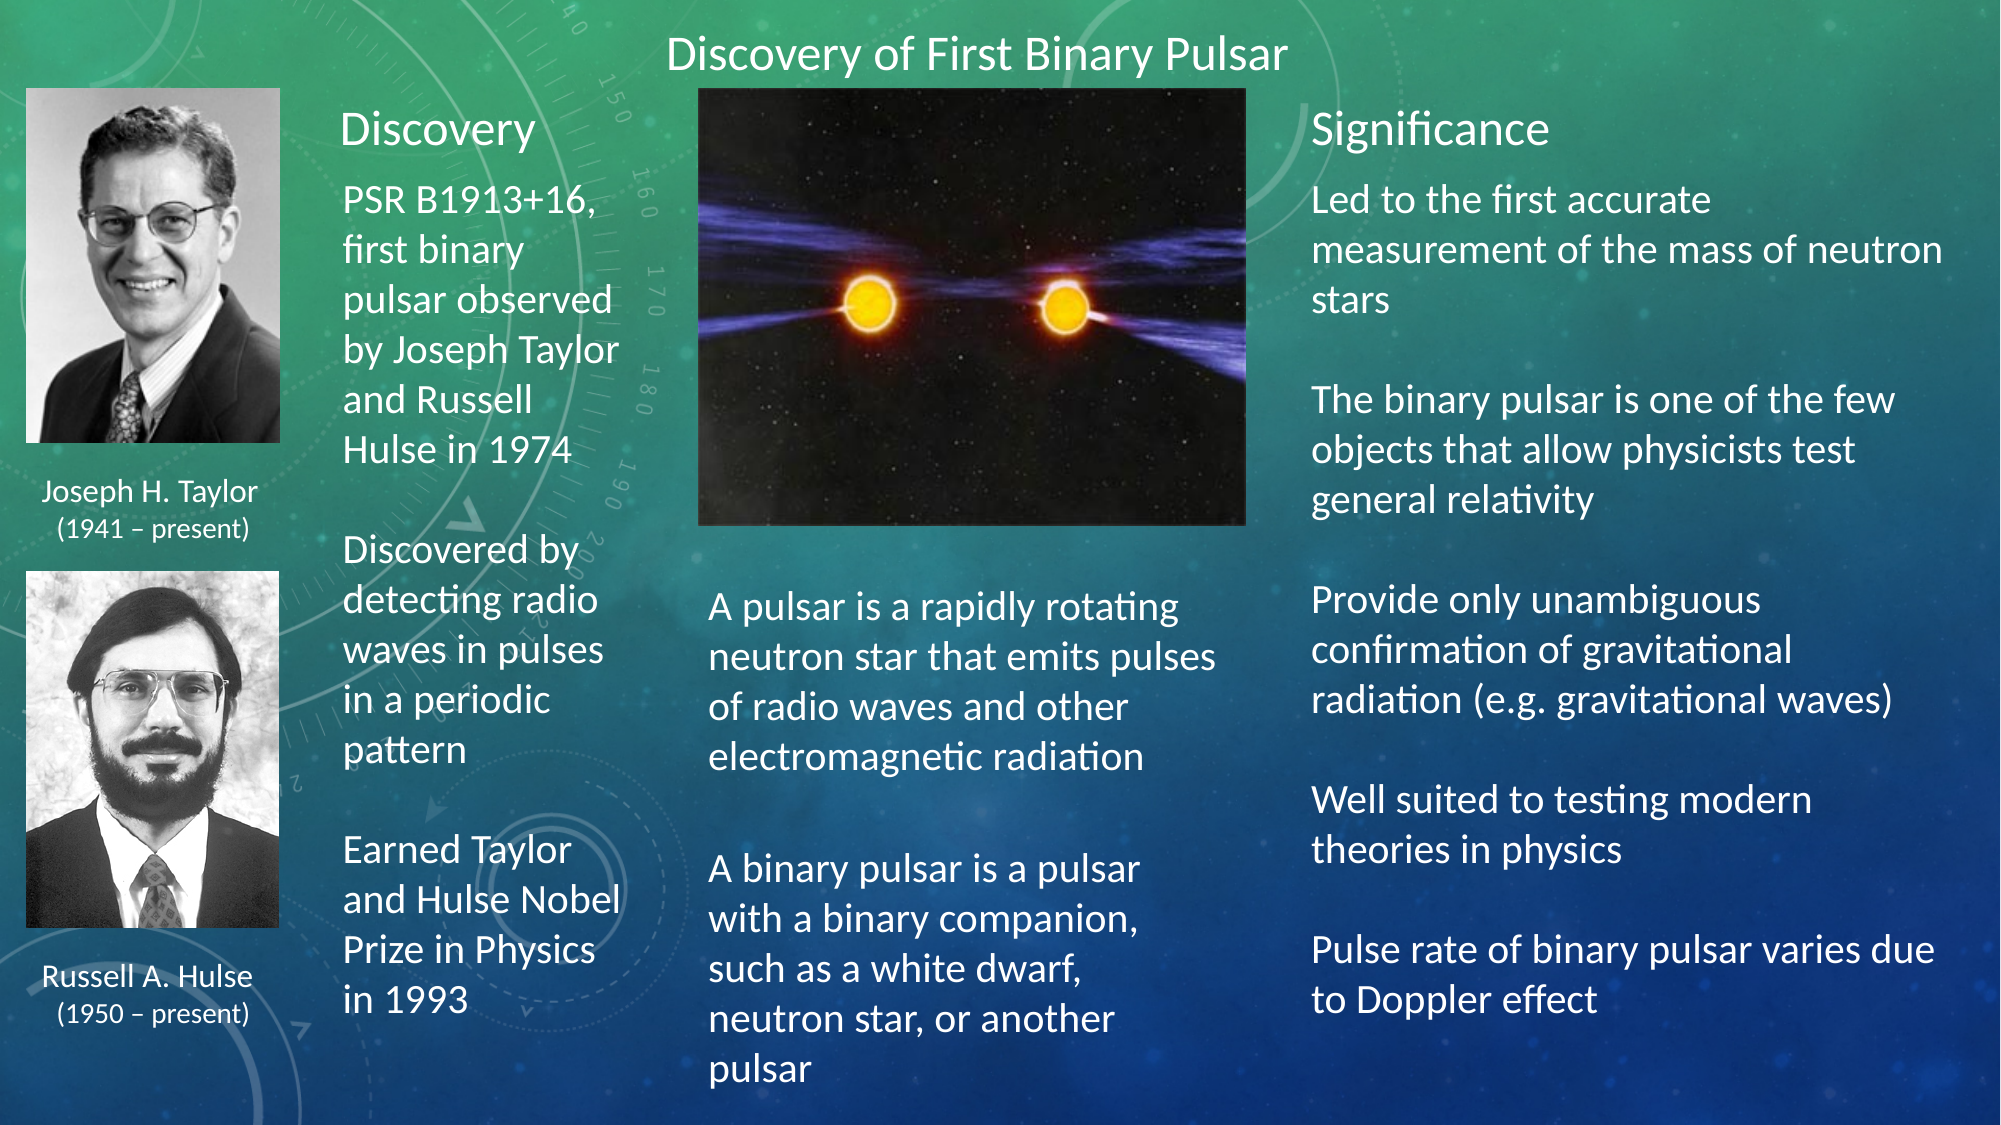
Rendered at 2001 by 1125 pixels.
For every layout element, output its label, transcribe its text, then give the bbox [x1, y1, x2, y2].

text_box A pulsar is a rapidly rotating neutron star that emits pulses of radio waves and other electromagnetic radiation [693, 571, 1241, 786]
text_box Led to the first accurate measurement of the mass of neutron stars The binary pulsar is one of the few objects that allow physicists test general relativity Provide only unambiguous confirmation of gravitational radiation (e.g. gravitational waves) Well suited to testing modern theories in physics Pulse rate of binary pulsar varies due to Doppler effect [1296, 163, 1966, 1030]
text_box A binary pulsar is a pulsar with a binary companion, such as a white dwarf, neutron star, or another pulsar [693, 833, 1241, 1099]
text_box Joseph H. Taylor (1941 – present) [26, 461, 280, 552]
text_box Discovery [325, 88, 649, 163]
text_box PSR B1913+16, first binary pulsar observed by Joseph Taylor and Russell Hulse in 1974 Discovered by detecting radio waves in pulses in a periodic pattern Earned Taylor and Hulse Nobel Prize in Physics in 1993 [327, 163, 651, 1030]
text_box Significance [1296, 88, 1914, 163]
text_box Russell A. Hulse (1950 – present) [26, 946, 280, 1037]
picture [0, 0, 2001, 1125]
text_box Discovery of First Binary Pulsar [651, 12, 1305, 88]
